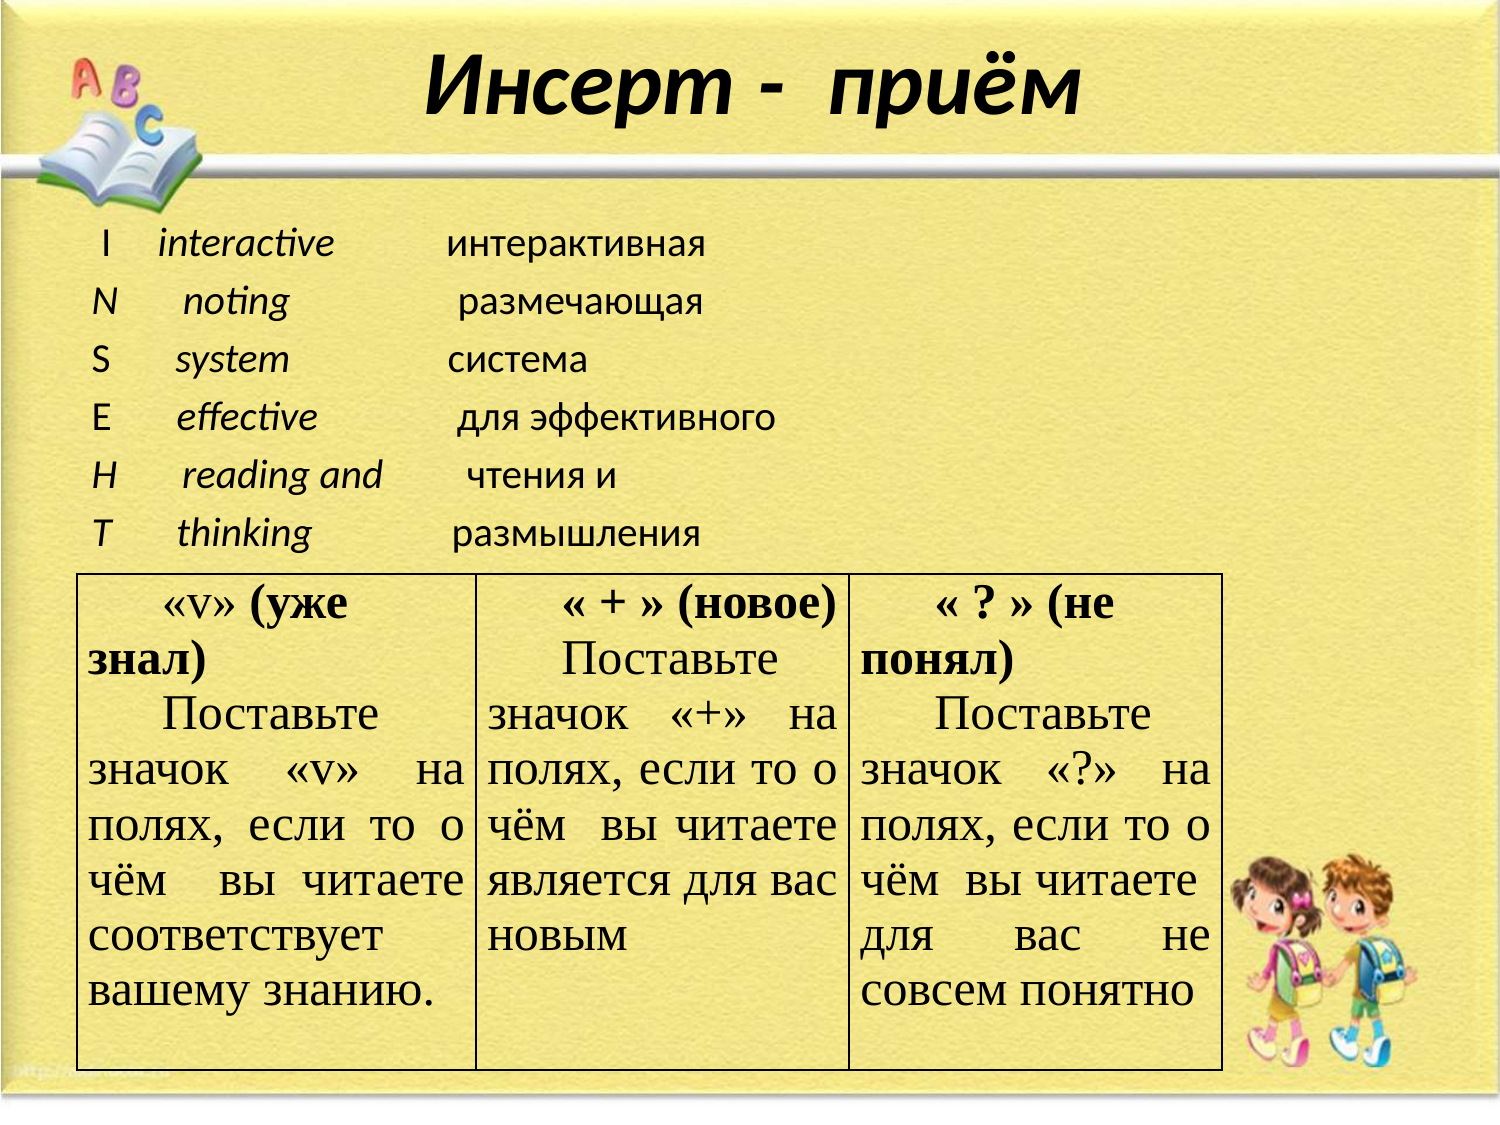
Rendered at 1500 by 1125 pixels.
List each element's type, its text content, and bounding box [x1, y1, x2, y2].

table_header « + » (новое) Поставьте значок «+» на полях, если то о чём вы читаете является для вас новым [477, 575, 848, 1069]
table_header « ? » (не понял) Поставьте значок «?» на полях, если то о чём вы читаете для вас не совсем понятно [850, 575, 1221, 1069]
title Инсерт - приём [88, 0, 1439, 157]
list I interactive интерактивная N noting размечающая S system система E effective для эффективного Н reading and чтения и Т thinking размышления [76, 208, 1427, 563]
table_header «v» (уже знал) Поставьте значок «v» на полях, если то о чём вы читаете соответствует вашему знанию. [78, 575, 475, 1069]
picture [0, 0, 1500, 1125]
